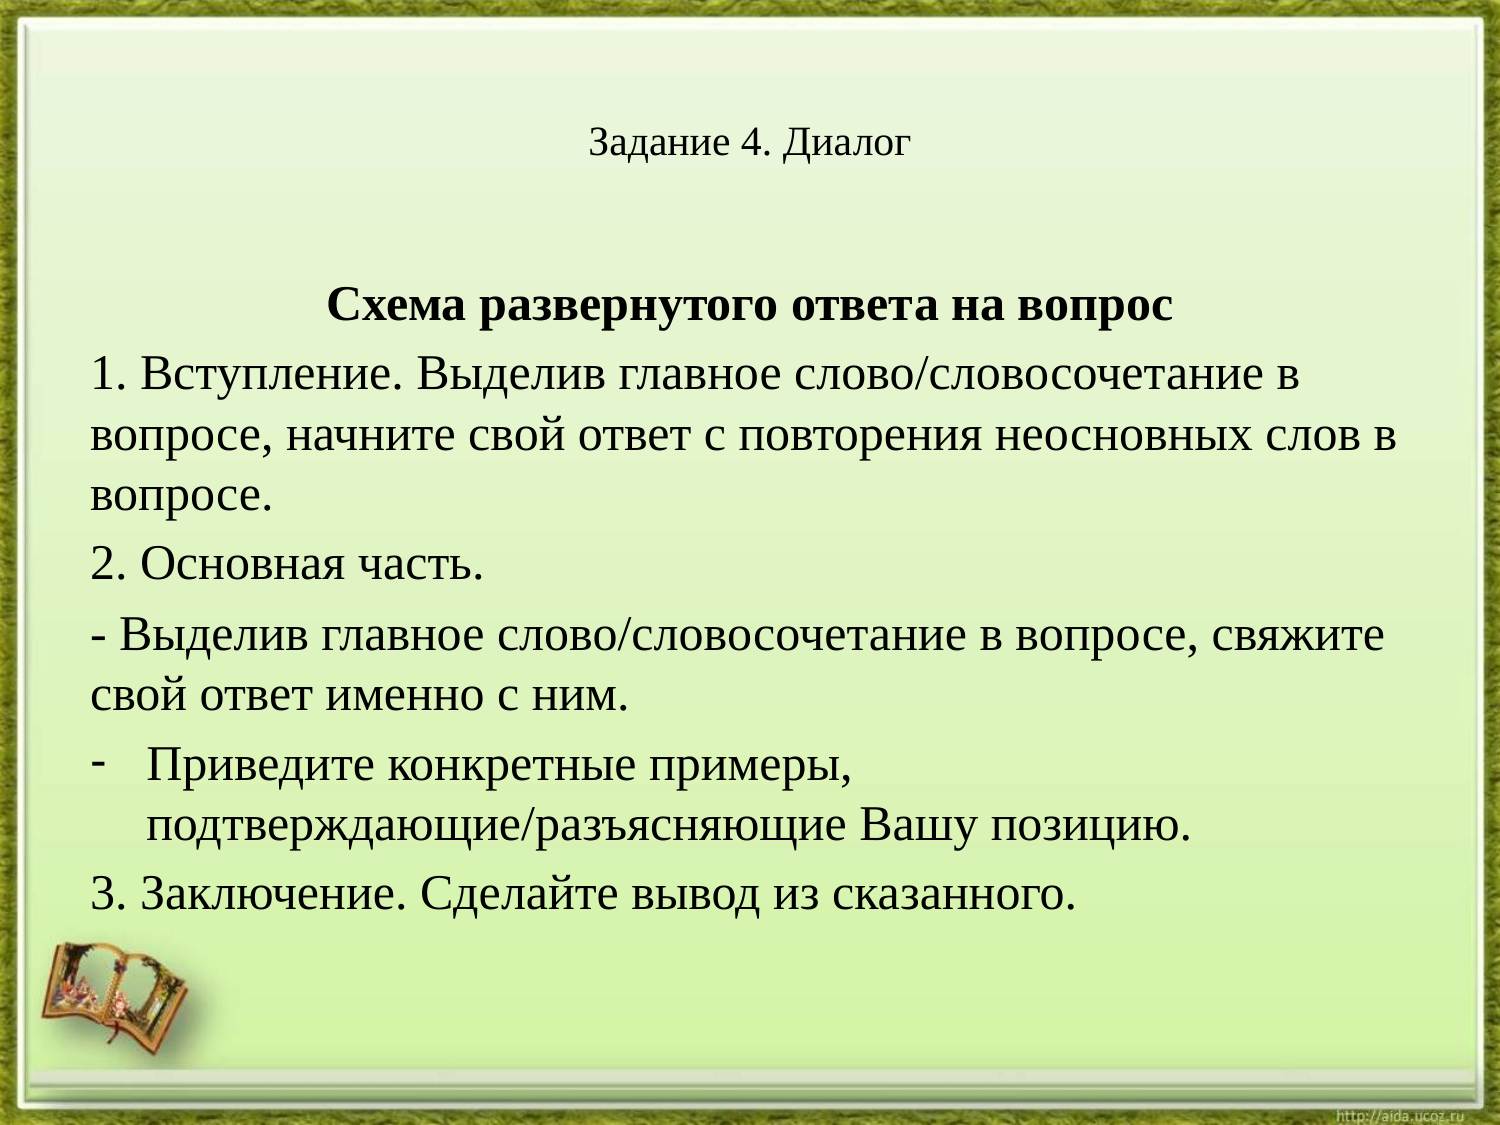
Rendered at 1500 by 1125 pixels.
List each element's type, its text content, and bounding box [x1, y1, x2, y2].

list Схема развернутого ответа на вопрос 1. Вступление. Выделив главное слово/словосочетание в вопросе, начните свой ответ с повторения неосновных слов в вопросе. 2. Основная часть. - Выделив главное слово/словосочетание в вопросе, свяжите свой ответ именно с ним. Приведите конкретные примеры, подтверждающие/разъясняющие Вашу позицию. 3. Заключение. Сделайте вывод из сказанного. [75, 262, 1425, 1005]
picture [0, 0, 1500, 1125]
title Задание 4. Диалог [75, 45, 1425, 233]
